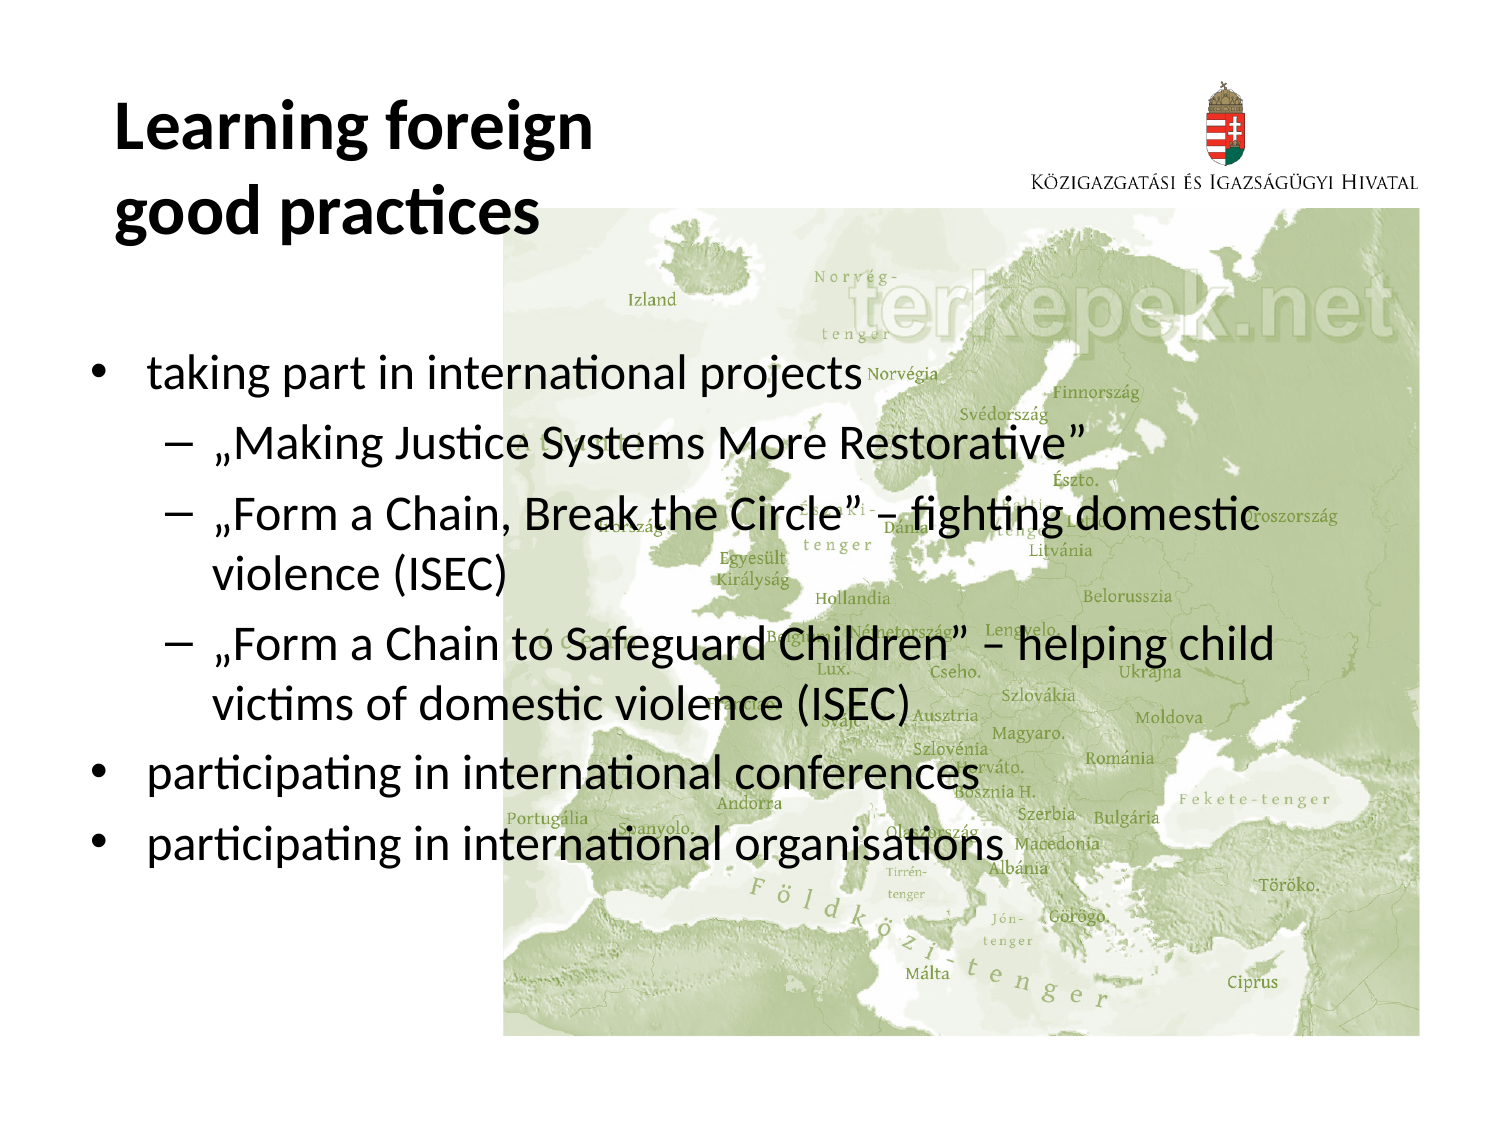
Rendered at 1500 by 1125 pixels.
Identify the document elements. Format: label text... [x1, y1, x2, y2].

text_box Learning foreign good practices [99, 70, 1450, 258]
picture [1031, 81, 1418, 189]
list taking part in international projects „Making Justice Systems More Restorative” „Form a Chain, Break the Circle” – fighting domestic violence (ISEC) „Form a Chain to Safeguard Children” – helping child victims of domestic violence (ISEC) participating in international conferences participating in international organisations [75, 262, 498, 1005]
picture [503, 207, 1420, 1037]
